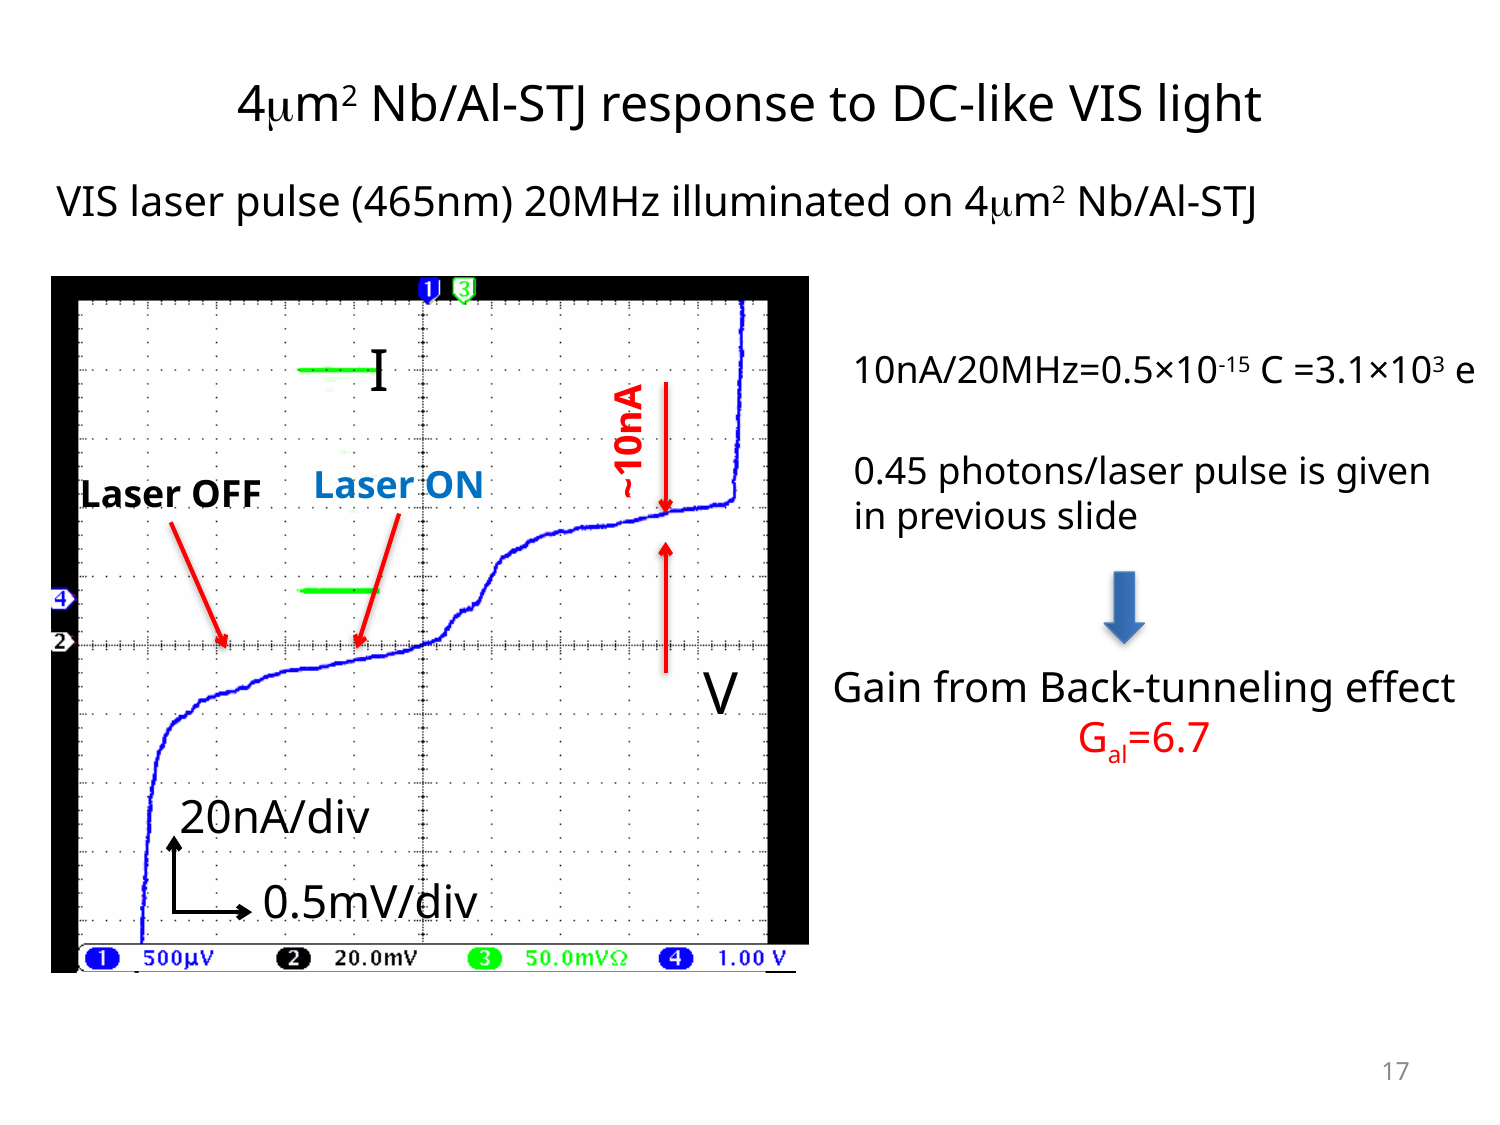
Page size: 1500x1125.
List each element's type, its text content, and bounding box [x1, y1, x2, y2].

text_box VIS laser pulse (465nm) 20MHz illuminated on 4m2 Nb/Al-STJ [41, 166, 1273, 232]
slide_number 17 [1074, 1042, 1425, 1103]
text_box 10nA/20MHz=0.5×10-15 C =3.1×103 e [837, 338, 1492, 399]
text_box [356, 514, 400, 649]
text_box Gain from Back-tunneling effect Gal=6.7 [817, 653, 1471, 776]
text_box [1103, 571, 1146, 644]
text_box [170, 522, 227, 649]
title 4m2 Nb/Al-STJ response to DC-like VIS light [75, 7, 1425, 195]
text_box 0.45 photons/laser pulse is given in previous slide [838, 439, 1459, 545]
picture [51, 276, 810, 974]
